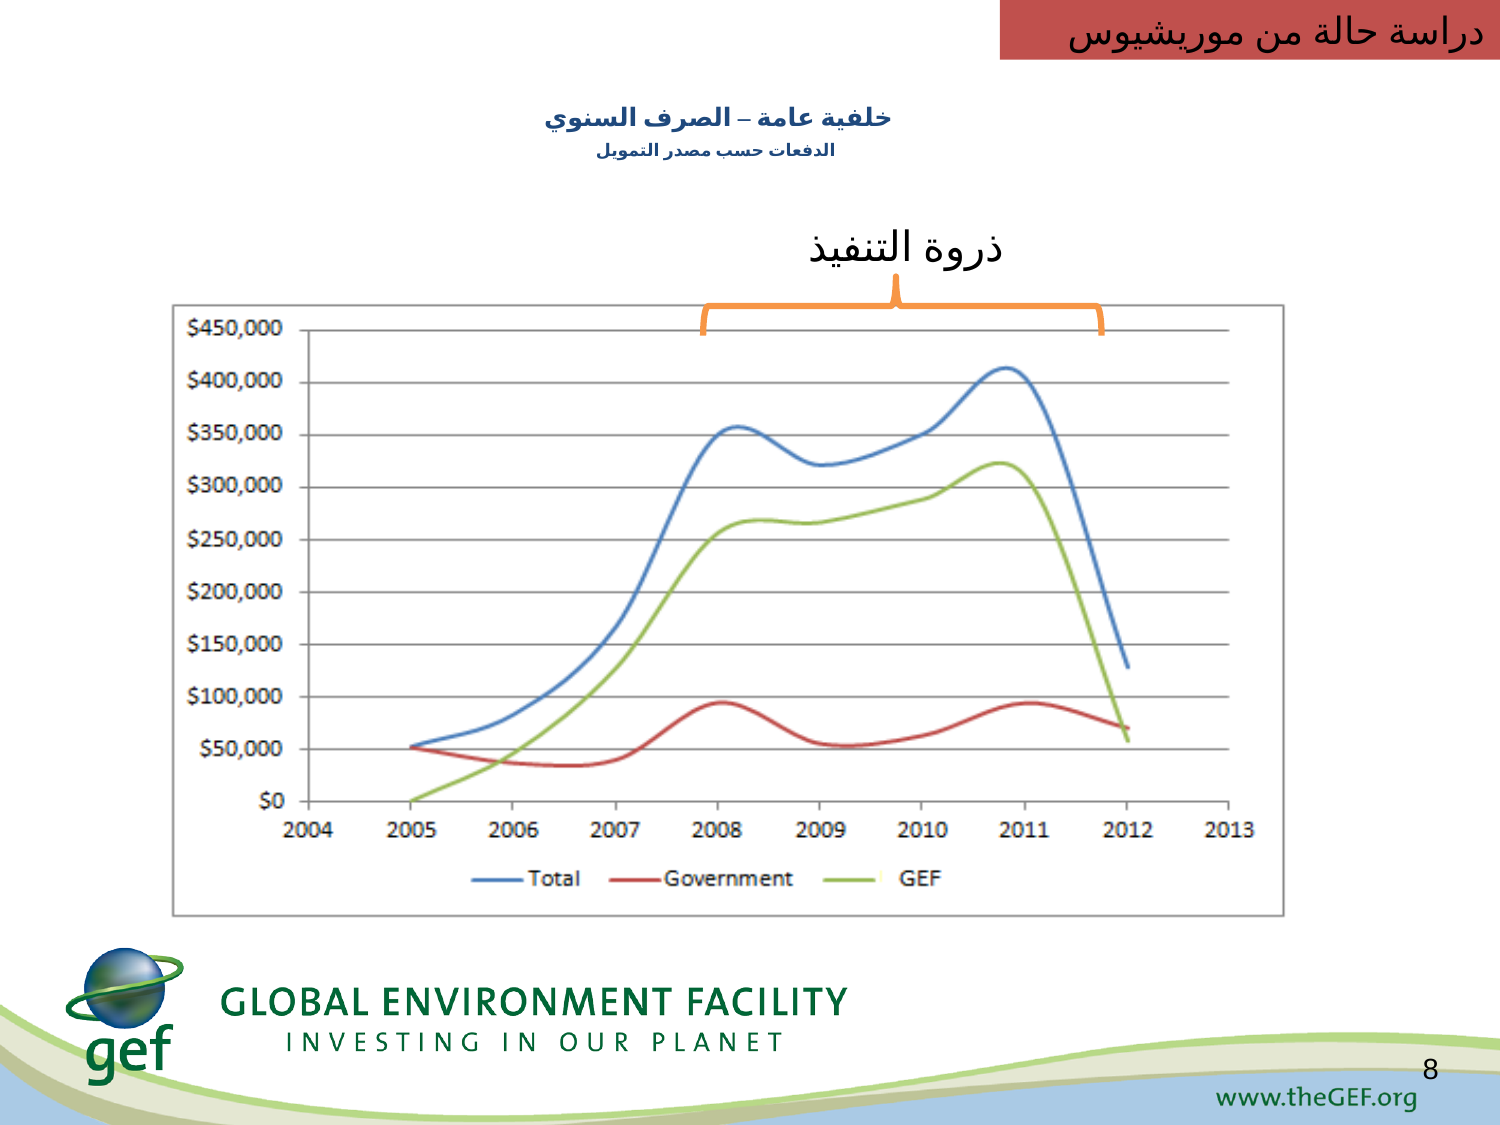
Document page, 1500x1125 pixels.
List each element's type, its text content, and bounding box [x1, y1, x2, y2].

slide_number 8 [1407, 1042, 1500, 1103]
text_box دراسة حالة من موريشيوس [999, 0, 1500, 60]
text_box [893, 275, 899, 298]
title خلفية عامة – الصرف السنوي الدفعات حسب مصدر التمويل [87, 62, 1351, 201]
picture [0, 299, 1500, 1125]
text_box ذروة التنفيذ [699, 212, 1113, 278]
